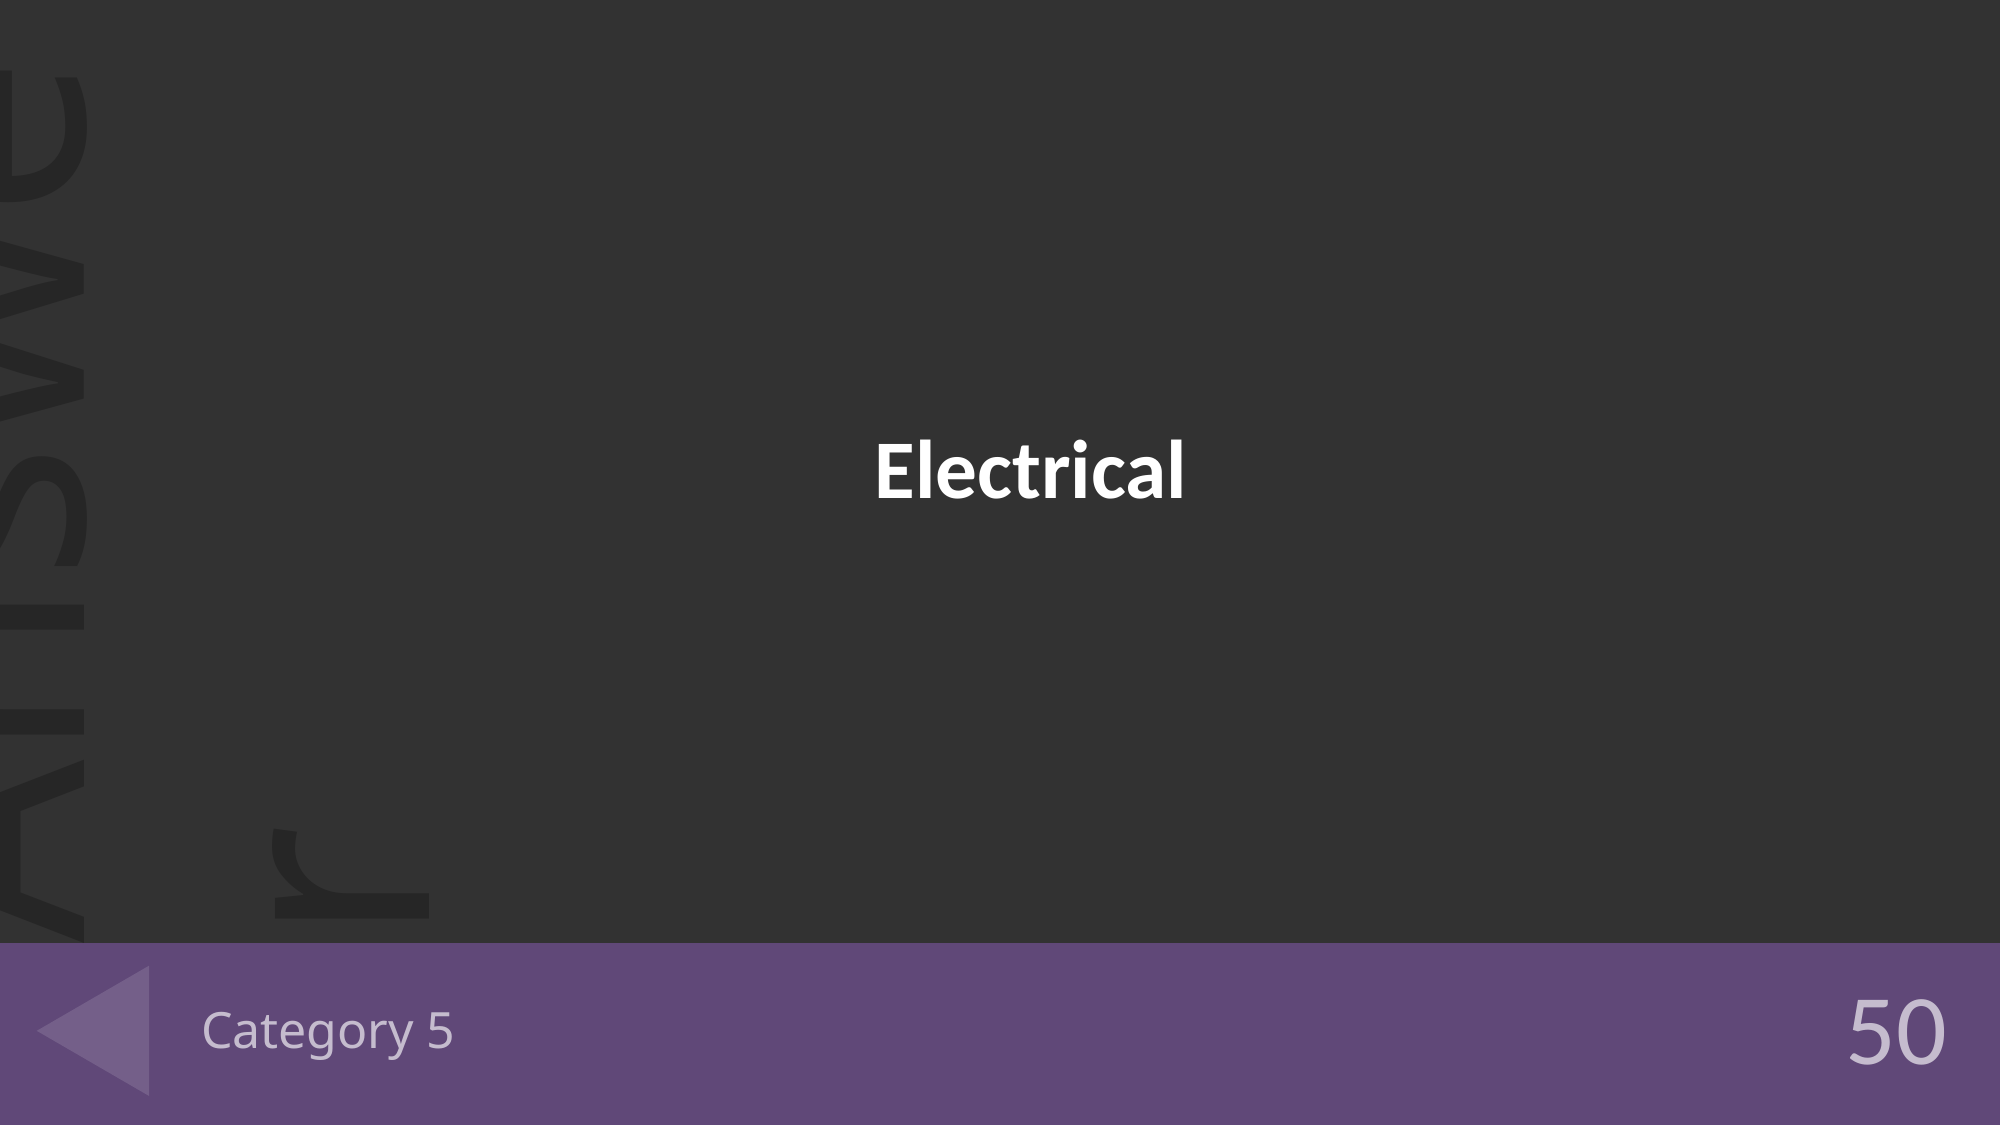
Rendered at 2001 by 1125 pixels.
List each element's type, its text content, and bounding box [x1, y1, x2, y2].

title Category 5 [185, 967, 1494, 1097]
list 50 [1494, 967, 1963, 1097]
list Electrical [302, 307, 1760, 636]
